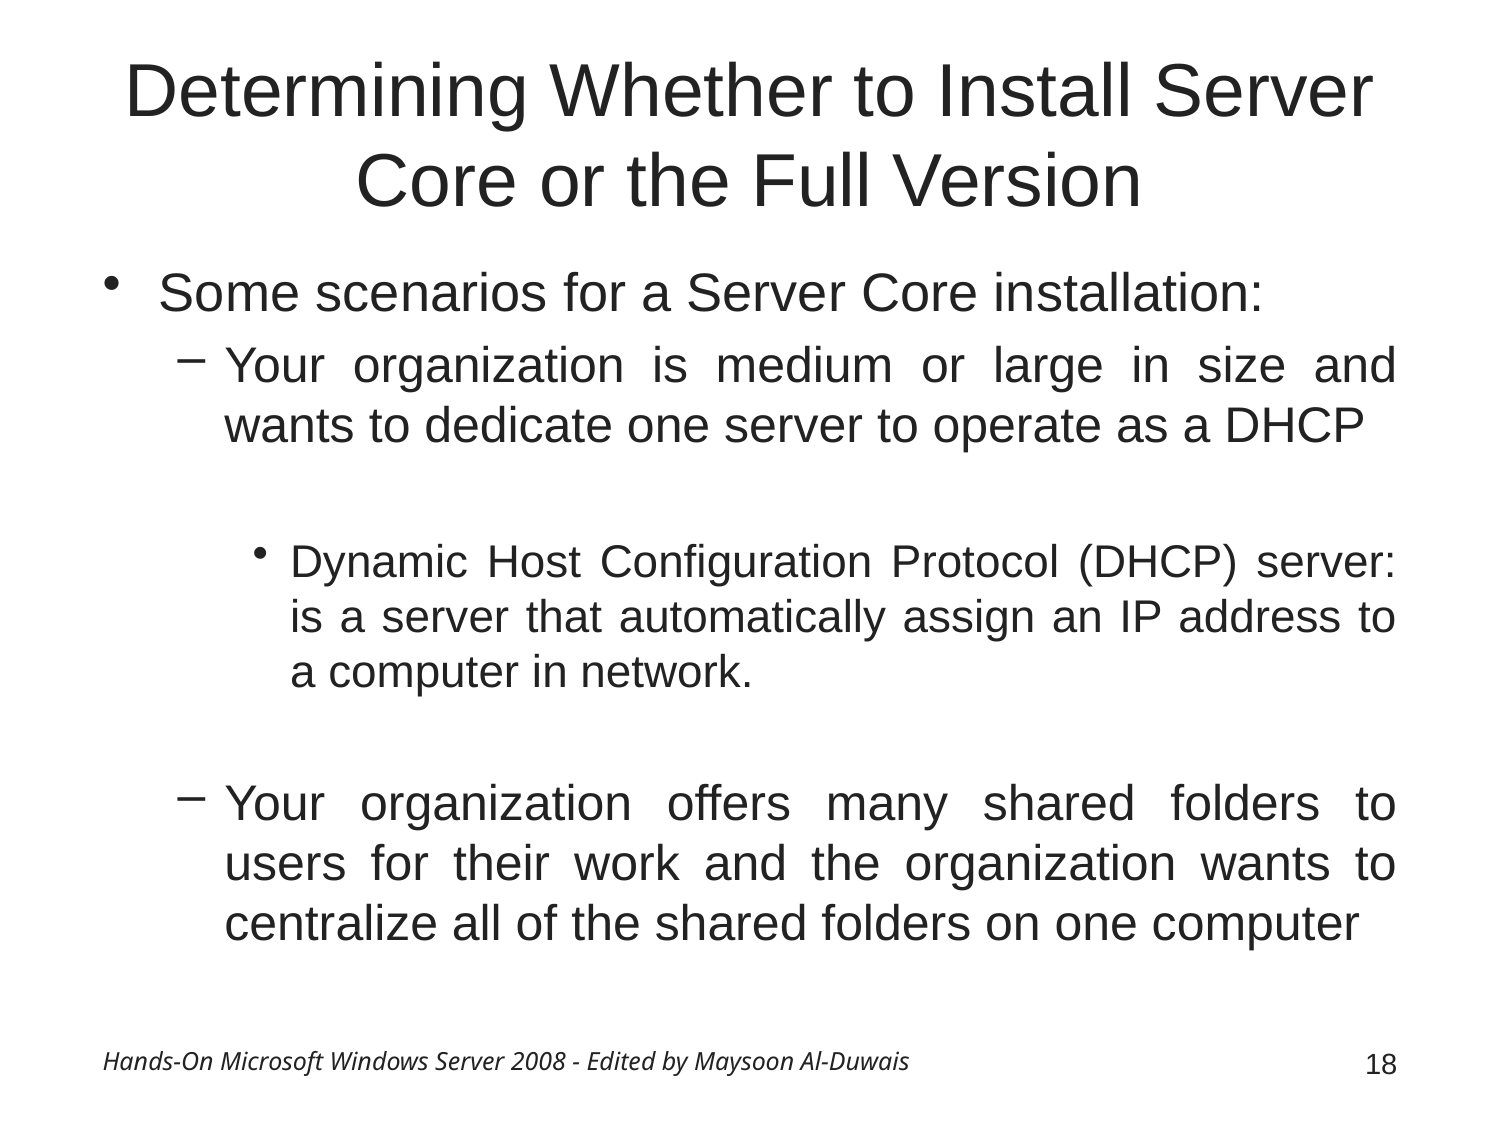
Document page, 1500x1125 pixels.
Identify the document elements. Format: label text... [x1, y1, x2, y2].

slide_number 18 [1074, 1037, 1413, 1101]
title Determining Whether to Install Server Core or the Full Version [87, 37, 1413, 226]
footer Hands-On Microsoft Windows Server 2008 - Edited by Maysoon Al-Duwais [87, 1037, 1074, 1101]
list Some scenarios for a Server Core installation: Your organization is medium or large in size and wants to dedicate one server to operate as a DHCP Dynamic Host Configuration Protocol (DHCP) server: is a server that automatically assign an IP address to a computer in network. Your organization offers many shared folders to users for their work and the organization wants to centralize all of the shared folders on one computer [87, 249, 1413, 1001]
